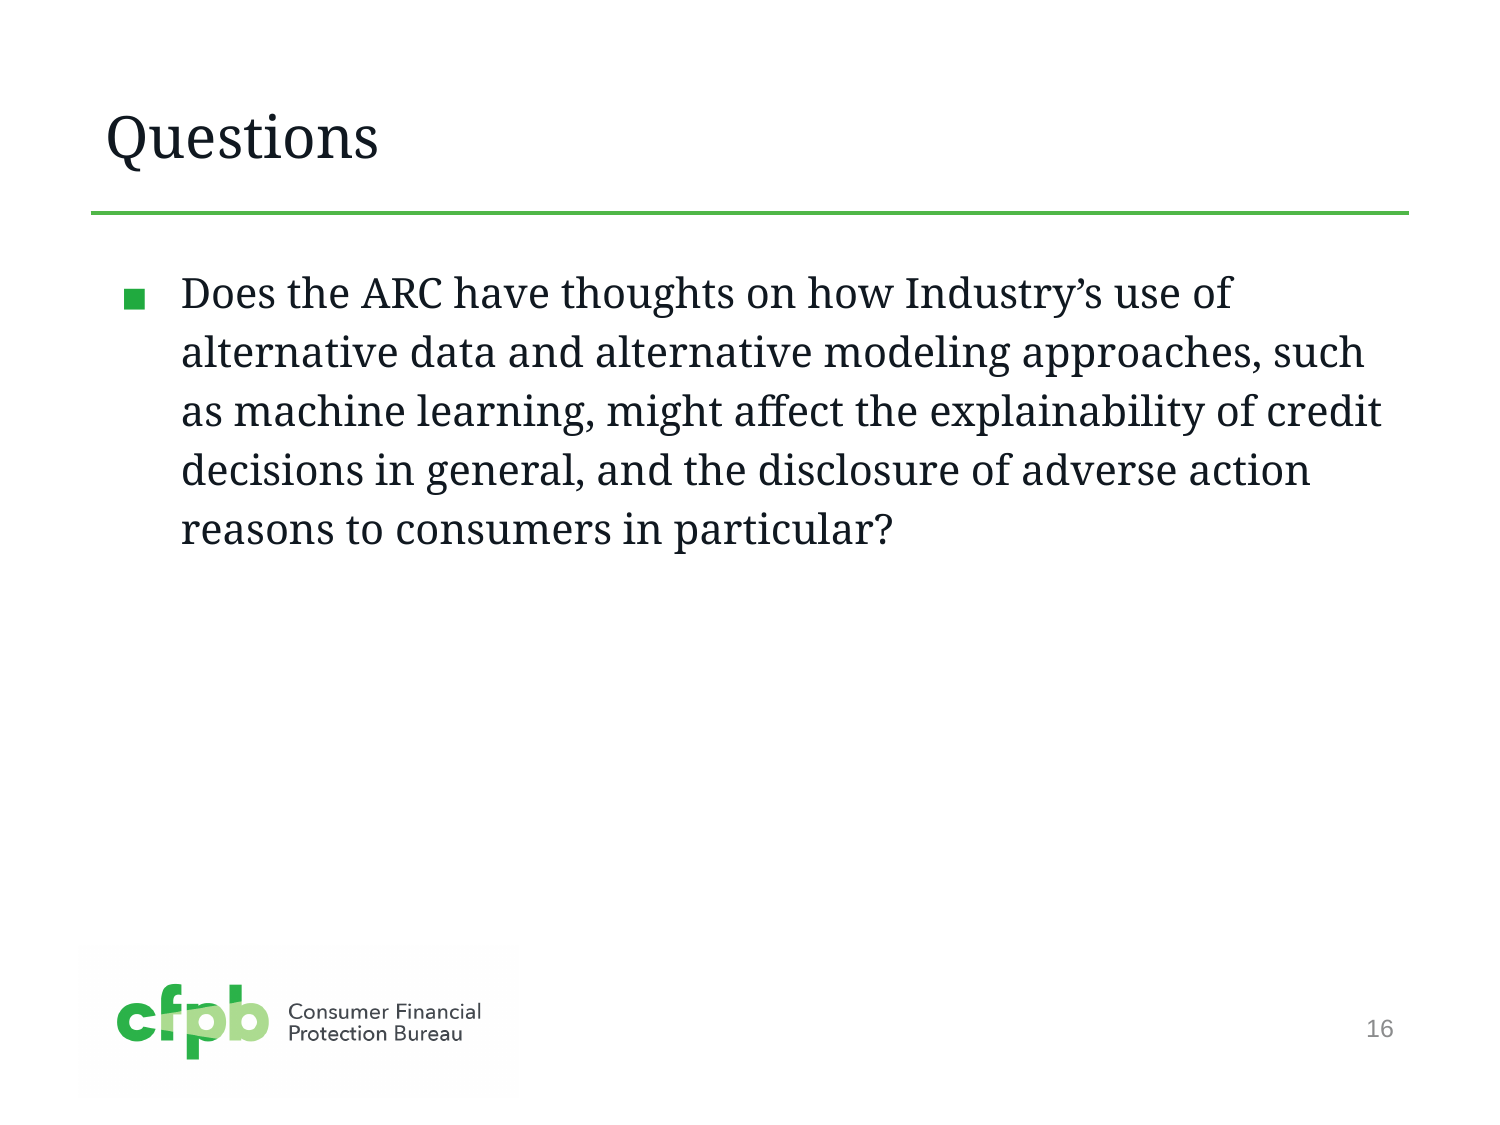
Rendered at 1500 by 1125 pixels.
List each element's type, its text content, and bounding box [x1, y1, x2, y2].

list Does the ARC have thoughts on how Industry’s use of alternative data and alternative modeling approaches, such as machine learning, might affect the explainability of credit decisions in general, and the disclosure of adverse action reasons to consumers in particular? [90, 249, 1410, 924]
title Questions [90, 74, 1410, 197]
picture [78, 945, 519, 1098]
slide_number 16 [1071, 997, 1410, 1058]
